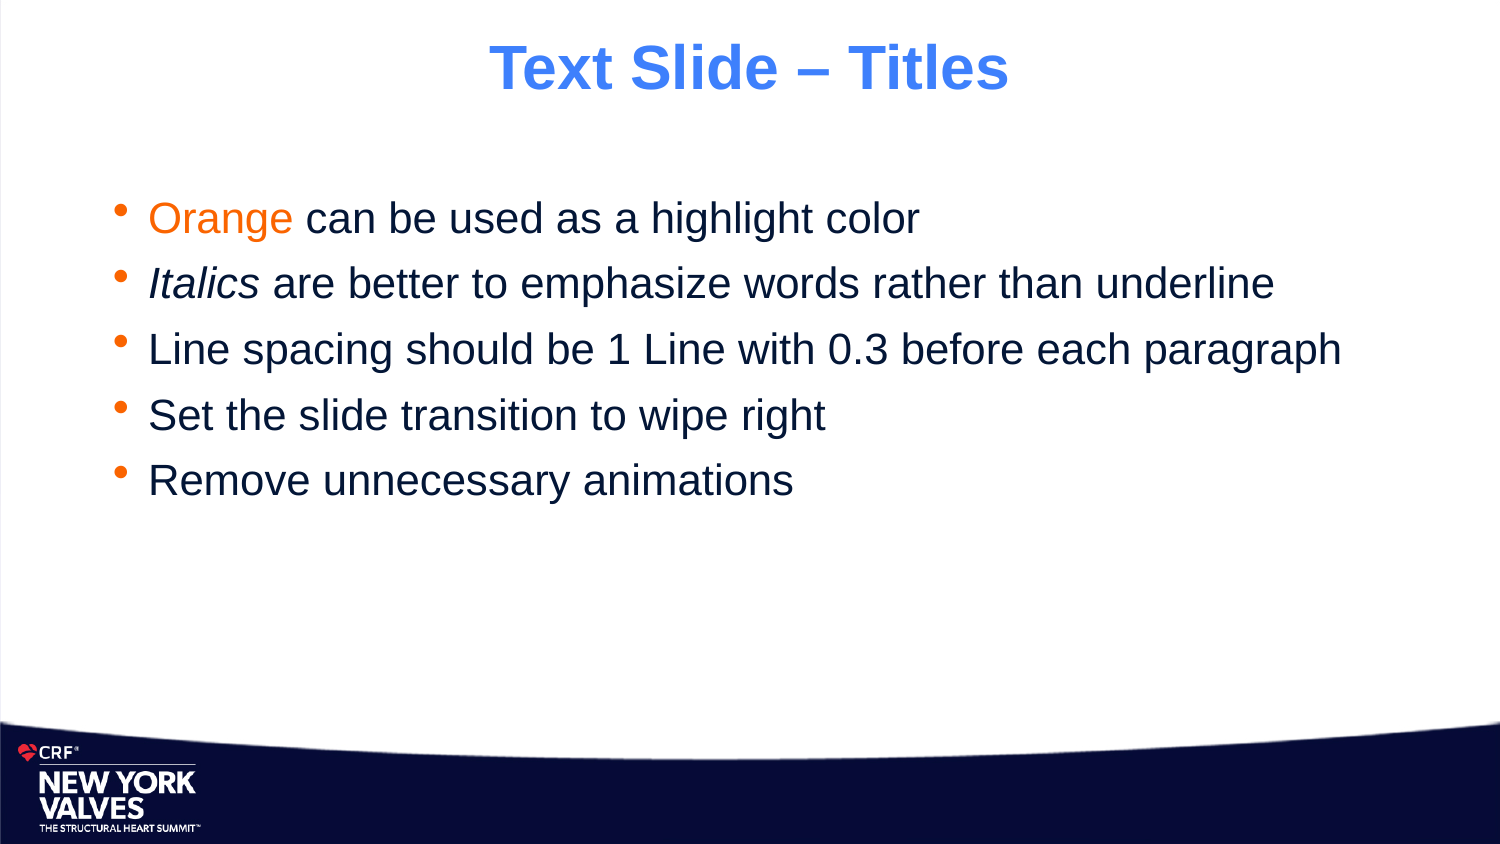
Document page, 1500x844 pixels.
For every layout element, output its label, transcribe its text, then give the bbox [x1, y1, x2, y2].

picture [0, 0, 1500, 844]
list Orange can be used as a highlight color Italics are better to emphasize words rather than underline Line spacing should be 1 Line with 0.3 before each paragraph Set the slide transition to wipe right Remove unnecessary animations [97, 181, 1449, 689]
title Text Slide – Titles [112, 19, 1388, 113]
